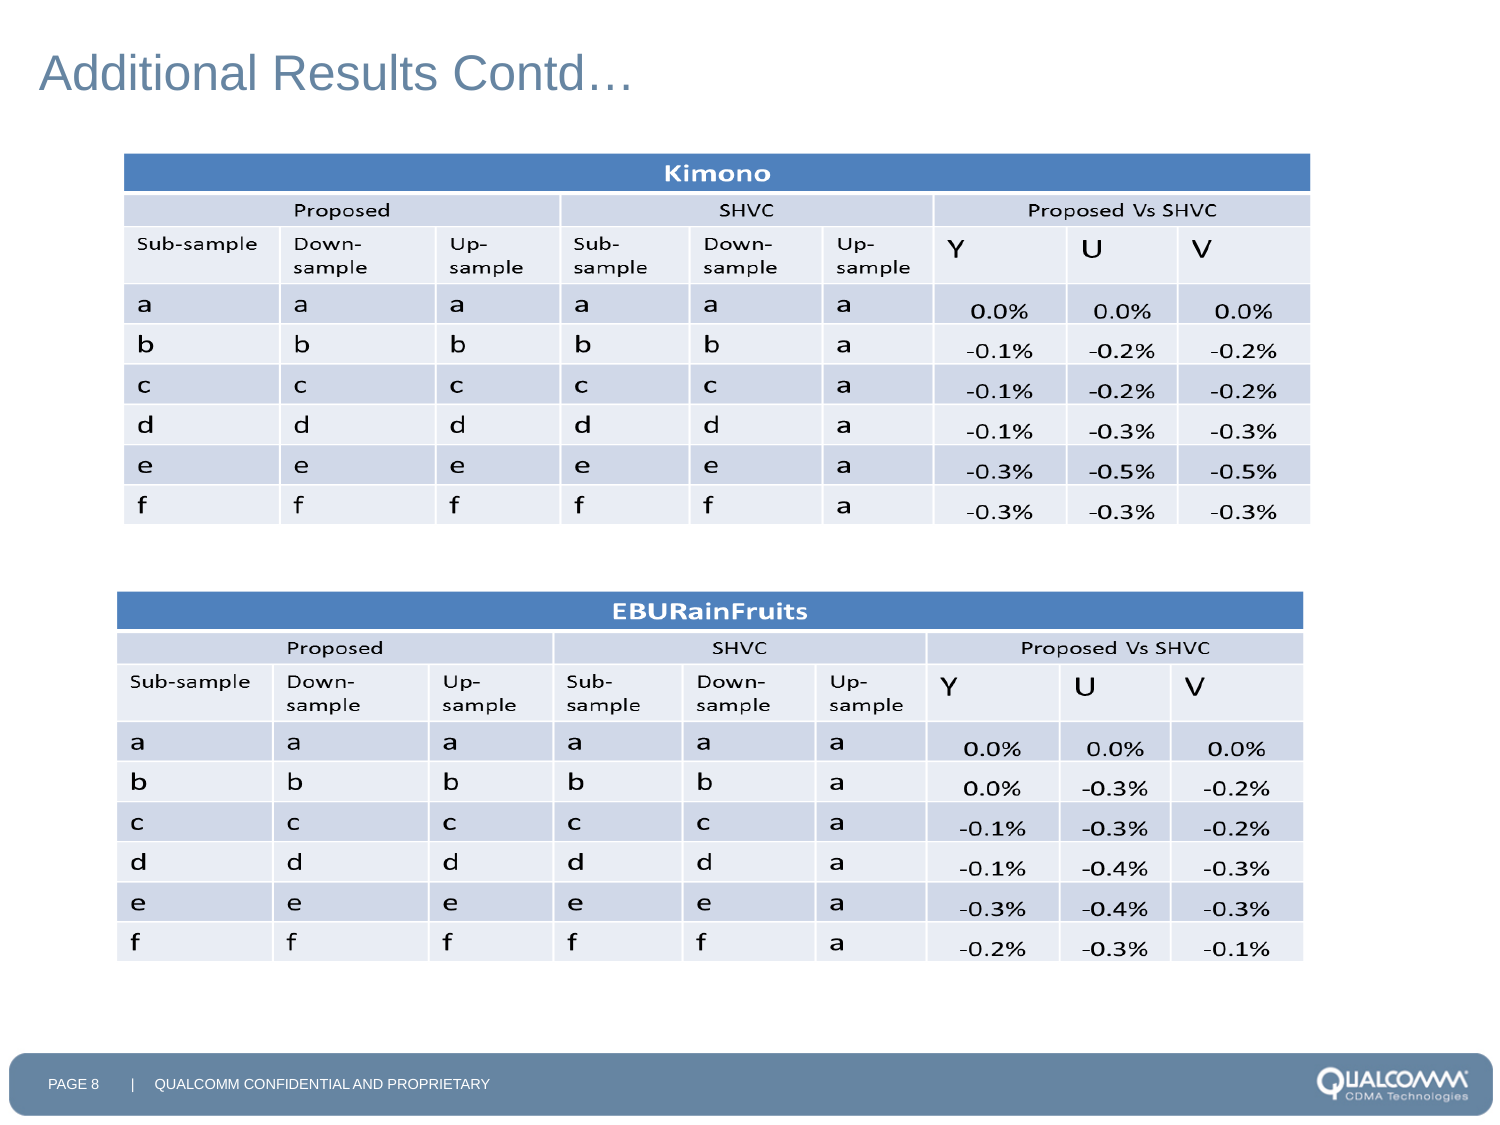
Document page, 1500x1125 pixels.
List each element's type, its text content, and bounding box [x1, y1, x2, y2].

title Additional Results Contd… [23, 44, 1457, 138]
picture [115, 587, 1304, 976]
picture [0, 1048, 1500, 1125]
picture [123, 149, 1312, 538]
